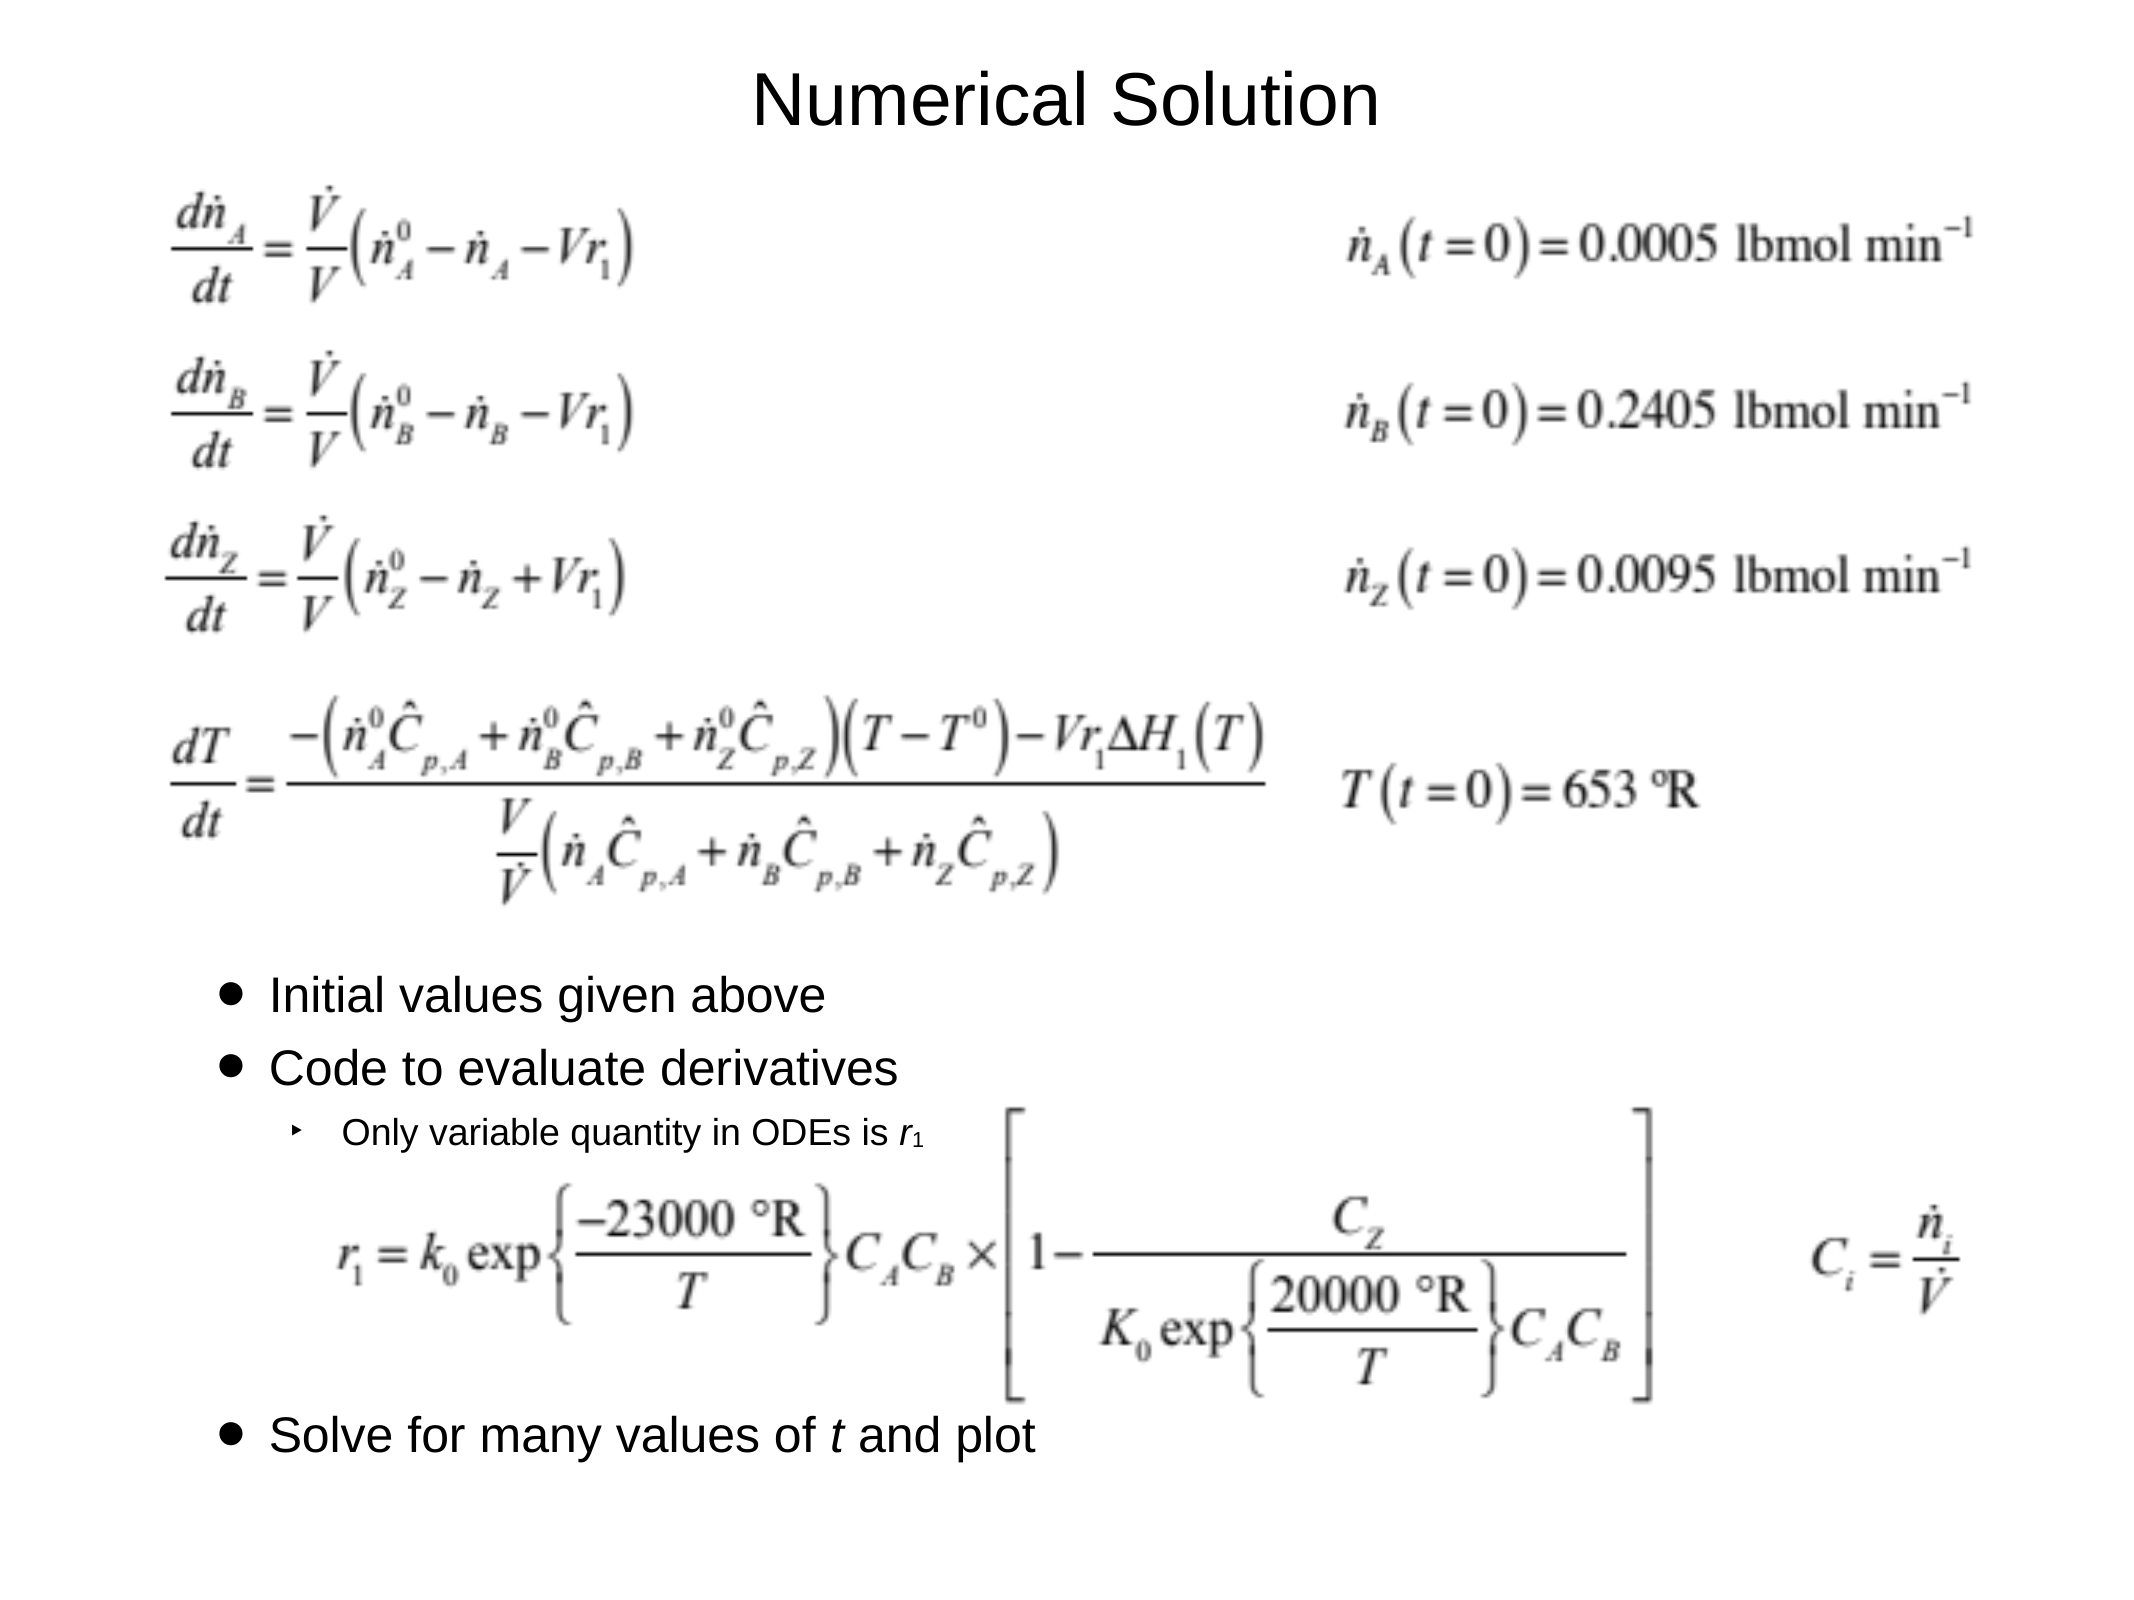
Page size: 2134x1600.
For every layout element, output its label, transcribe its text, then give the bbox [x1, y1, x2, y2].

list Initial values given above Code to evaluate derivatives Only variable quantity in ODEs is r1 Solve for many values of t and plot [208, 954, 1925, 1463]
picture [1339, 370, 1978, 451]
picture [1339, 535, 1978, 615]
picture [1803, 1183, 1968, 1325]
picture [330, 1099, 1657, 1409]
picture [162, 687, 1276, 909]
picture [160, 503, 632, 642]
picture [166, 339, 638, 478]
title Numerical Solution [208, 41, 1925, 250]
picture [1341, 203, 1980, 284]
picture [166, 174, 638, 313]
picture [1337, 753, 1705, 830]
